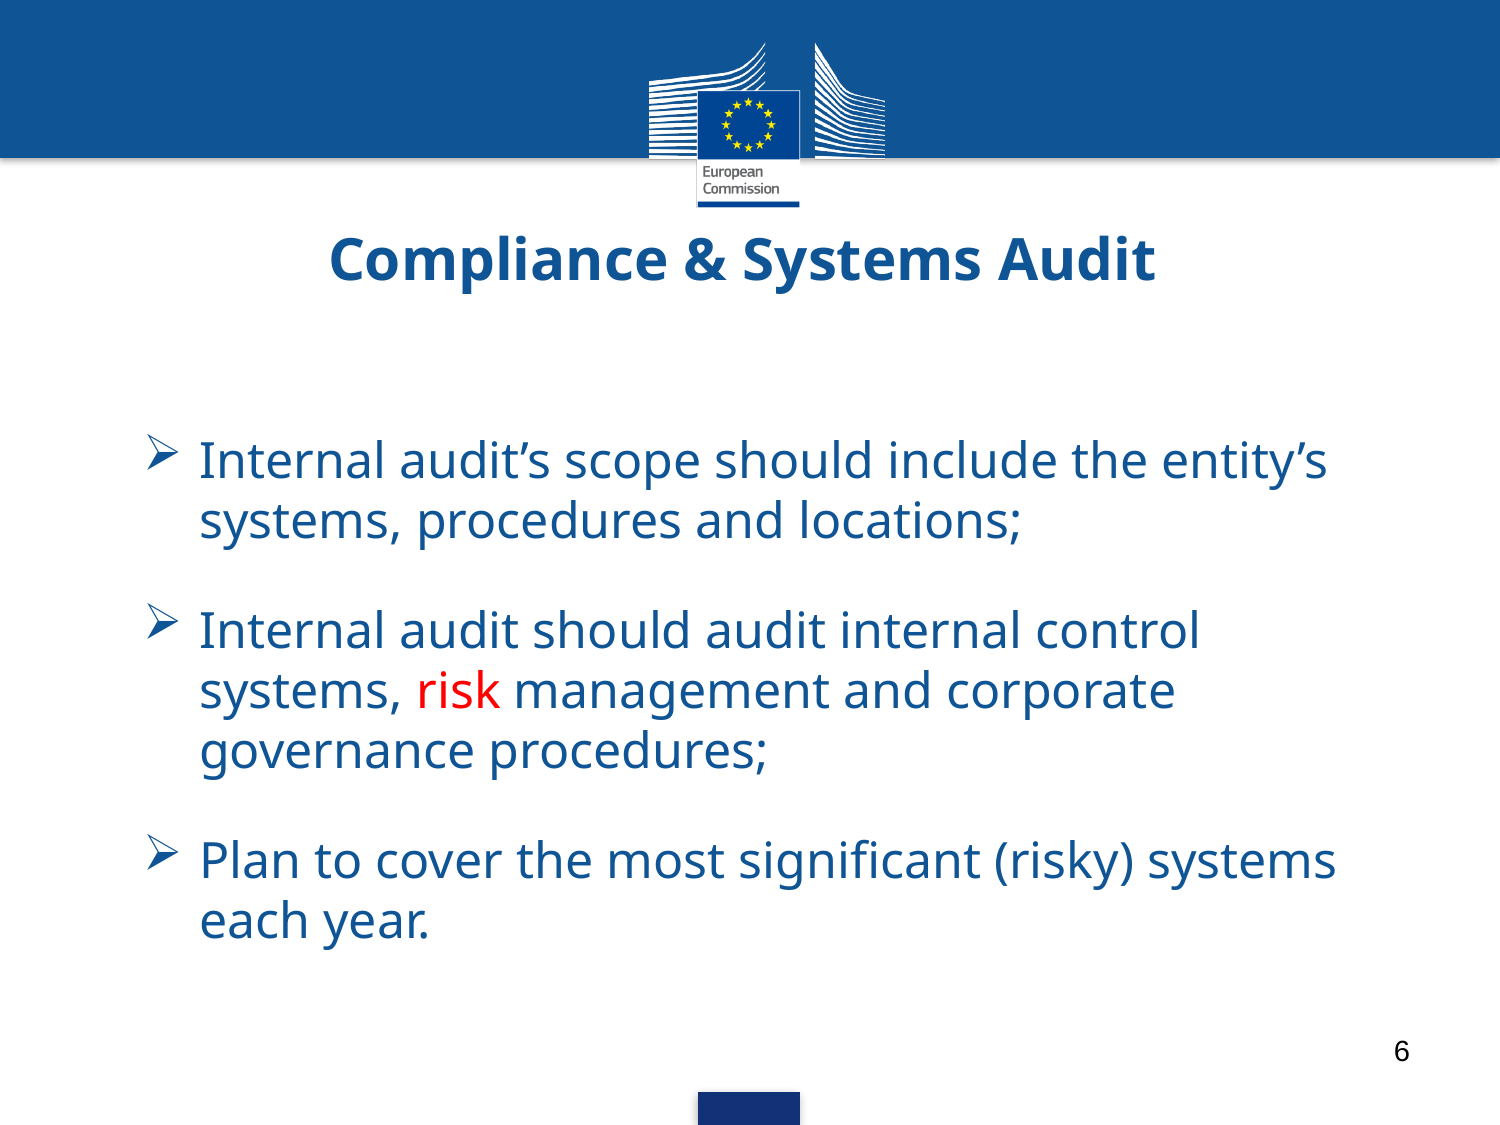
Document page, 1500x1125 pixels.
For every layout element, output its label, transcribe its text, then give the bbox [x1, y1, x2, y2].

title Compliance & Systems Audit [0, 211, 1500, 303]
picture [649, 42, 885, 208]
list Internal audit’s scope should include the entity’s systems, procedures and locations; Internal audit should audit internal control systems, risk management and corporate governance procedures; Plan to cover the most significant (risky) systems each year. [128, 420, 1372, 958]
slide_number 6 [1074, 1024, 1426, 1103]
